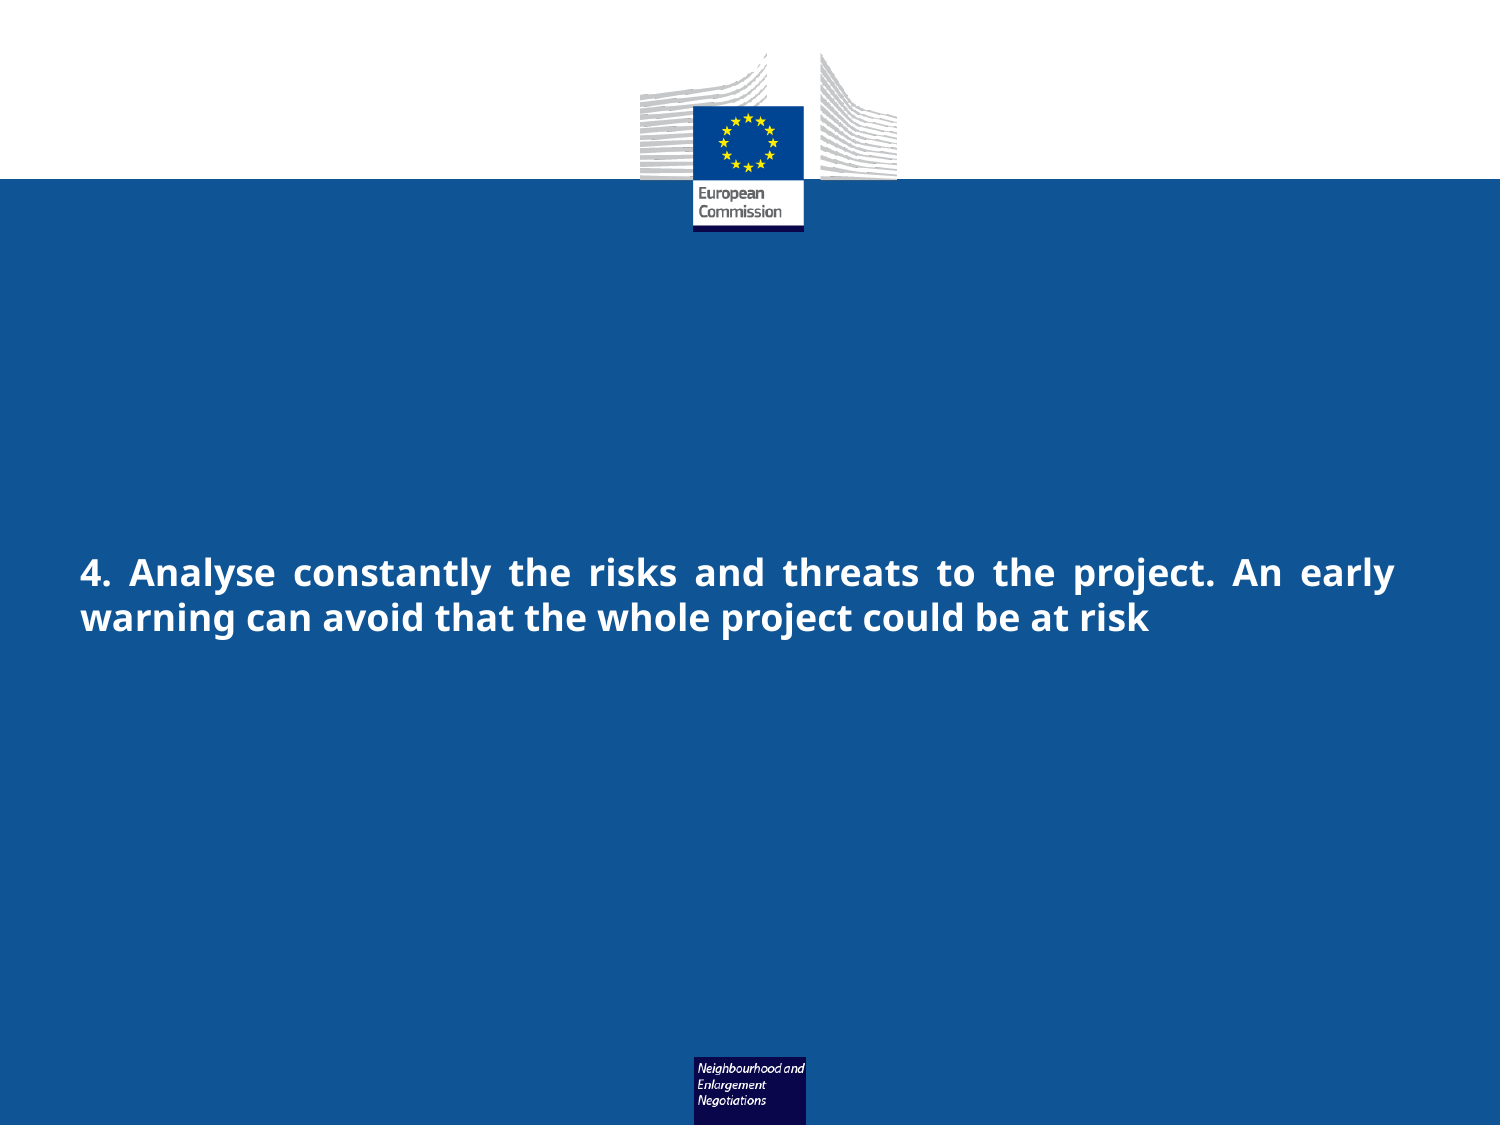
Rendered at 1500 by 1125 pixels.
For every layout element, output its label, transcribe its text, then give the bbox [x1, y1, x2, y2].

list 4. Analyse constantly the risks and threats to the project. An early warning can avoid that the whole project could be at risk [64, 278, 1412, 1083]
title Practical advice provided to RTAs [23, 6, 1459, 103]
picture [598, 103, 897, 278]
picture [694, 1083, 806, 1125]
